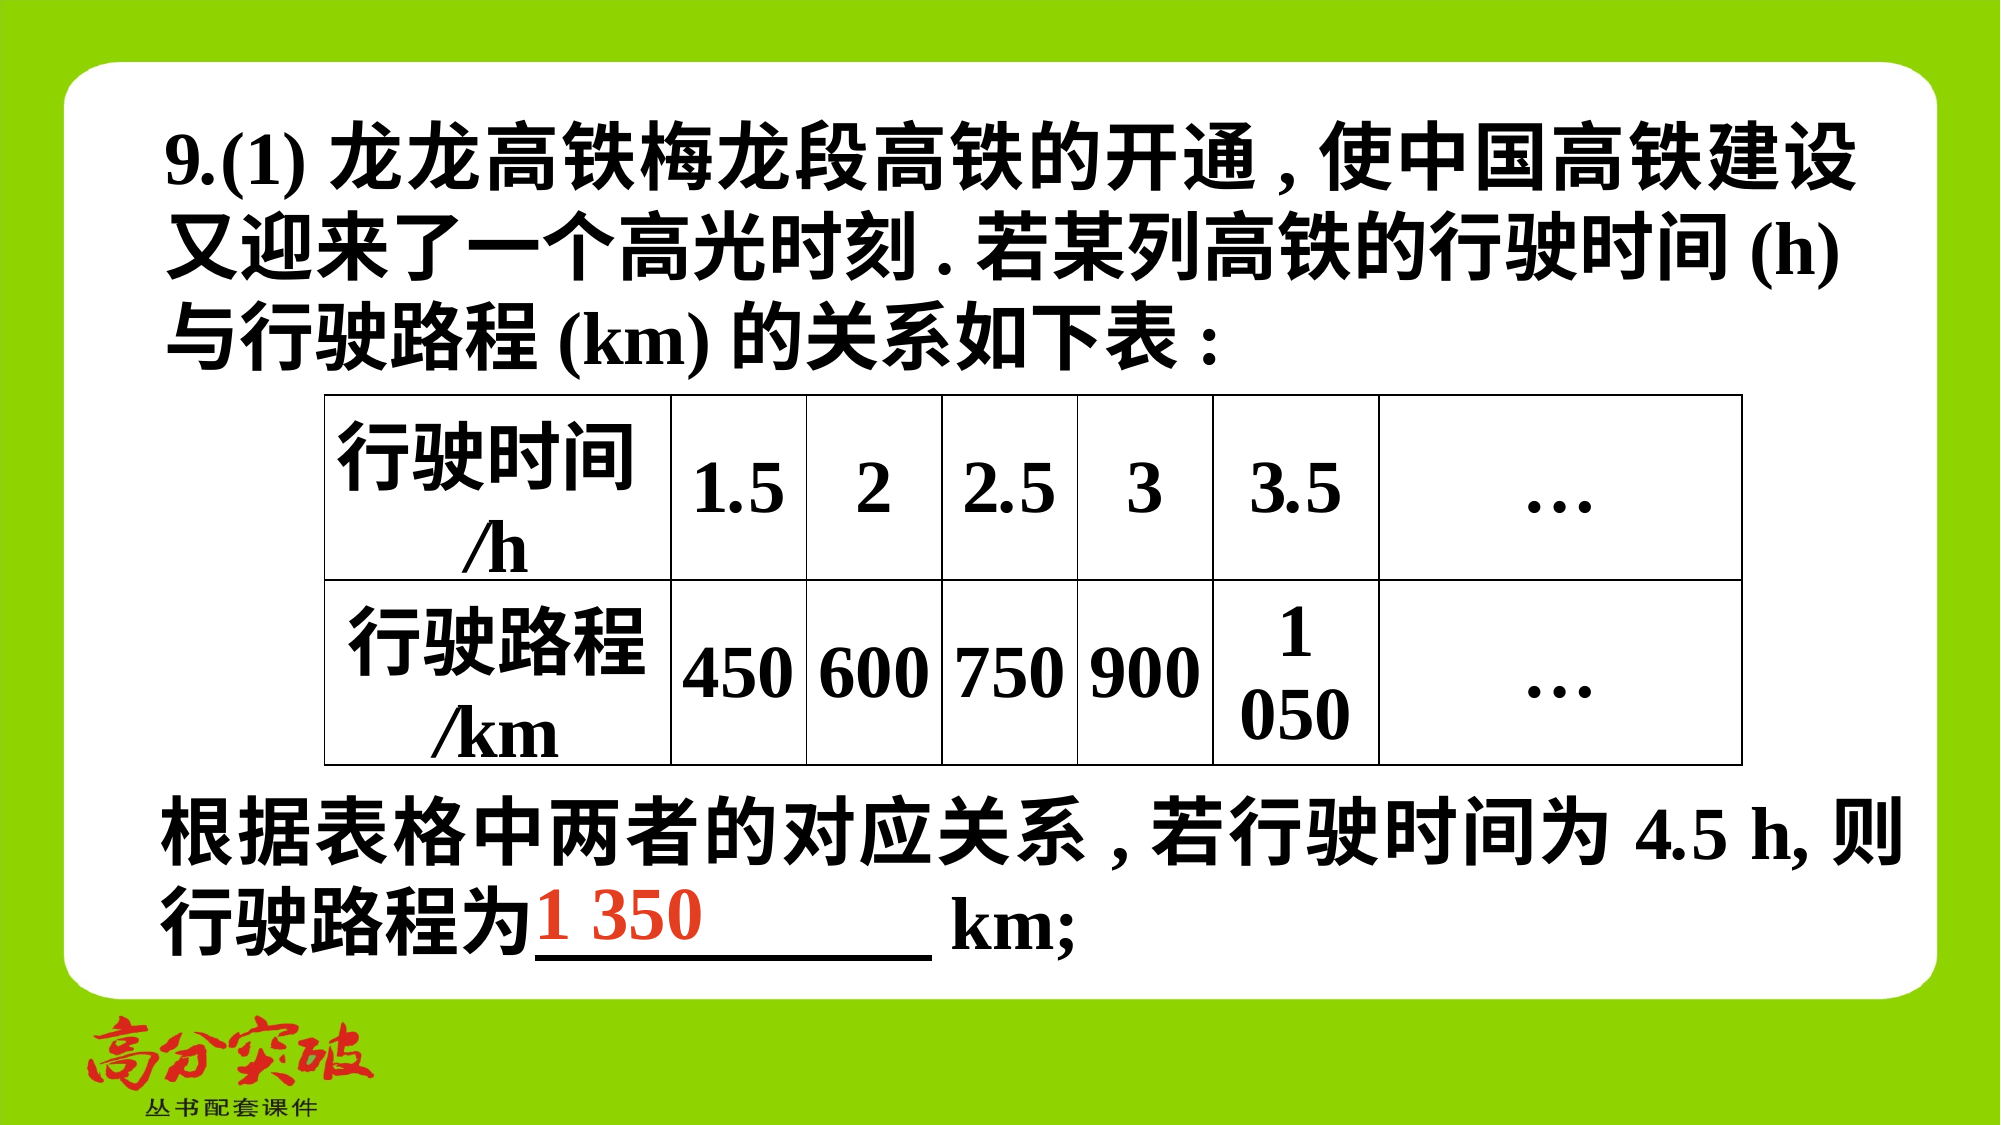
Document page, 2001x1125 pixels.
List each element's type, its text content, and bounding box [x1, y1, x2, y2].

table_cell 1 050 [1214, 581, 1378, 764]
table_cell 行驶路程 /km [325, 581, 670, 764]
table_cell … [1380, 581, 1741, 764]
table_header … [1380, 396, 1741, 579]
table_cell 750 [943, 581, 1077, 764]
table_cell 600 [807, 581, 941, 764]
table_cell 900 [1078, 581, 1212, 764]
table_header 行驶时间/h [325, 396, 670, 579]
table_cell 450 [672, 581, 806, 764]
table_header 3 [1078, 396, 1212, 579]
text_box 1 350 [520, 857, 812, 963]
table_header 3.5 [1214, 396, 1378, 579]
table_header 2 [807, 396, 941, 579]
picture [0, 0, 2001, 1125]
text_box 9.(1)龙龙高铁梅龙段高铁的开通,使中国高铁建设又迎来了一个高光时刻.若某列高铁的行驶时间(h)与行驶路程(km)的关系如下表: [149, 101, 1874, 387]
text_box 根据表格中两者的对应关系,若行驶时间为4.5 h,则行驶路程为 km; [144, 777, 1922, 972]
table_header 2.5 [943, 396, 1077, 579]
table_header 1.5 [672, 396, 806, 579]
